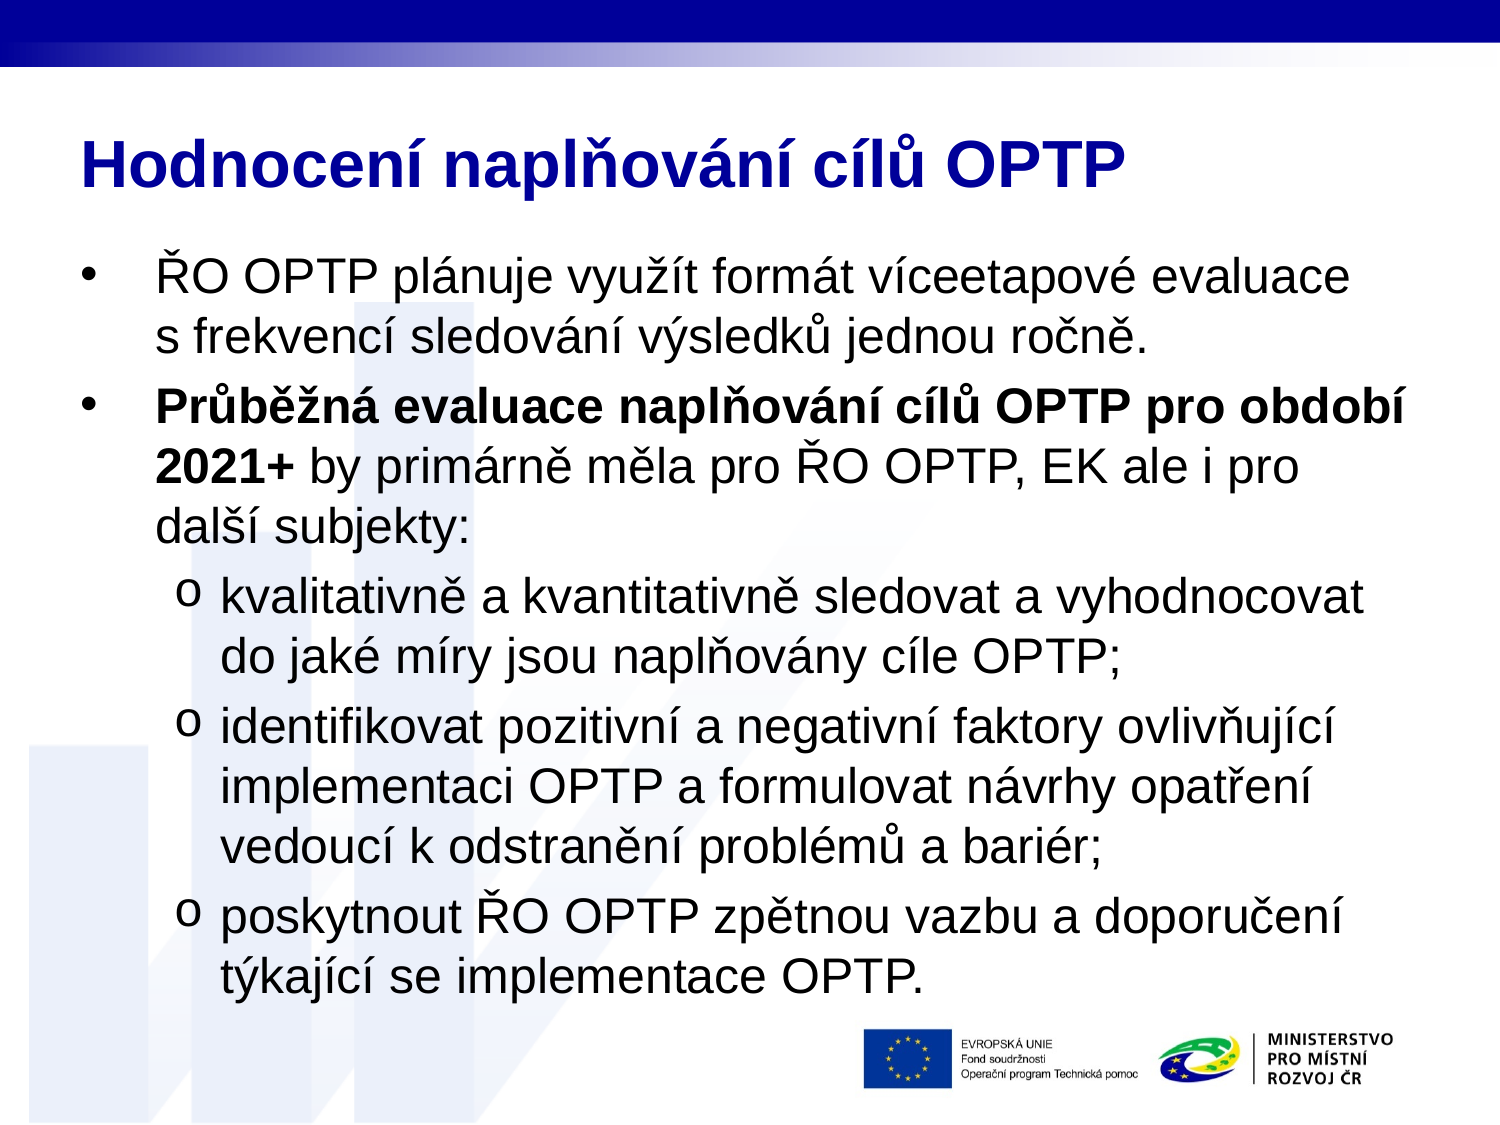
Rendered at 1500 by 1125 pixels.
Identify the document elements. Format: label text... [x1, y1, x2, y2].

title Hodnocení naplňování cílů OPTP [64, 113, 1425, 228]
list ŘO OPTP plánuje využít formát víceetapové evaluace s frekvencí sledování výsledků jednou ročně. Průběžná evaluace naplňování cílů OPTP pro období 2021+ by primárně měla pro ŘO OPTP, EK ale i pro další subjekty: kvalitativně a kvantitativně sledovat a vyhodnocovat do jaké míry jsou naplňovány cíle OPTP; identifikovat pozitivní a negativní faktory ovlivňující implementaci OPTP a formulovat návrhy opatření vedoucí k odstranění problémů a bariér; poskytnout ŘO OPTP zpětnou vazbu a doporučení týkající se implementace OPTP. [64, 235, 1425, 1012]
picture [29, 302, 1412, 1125]
